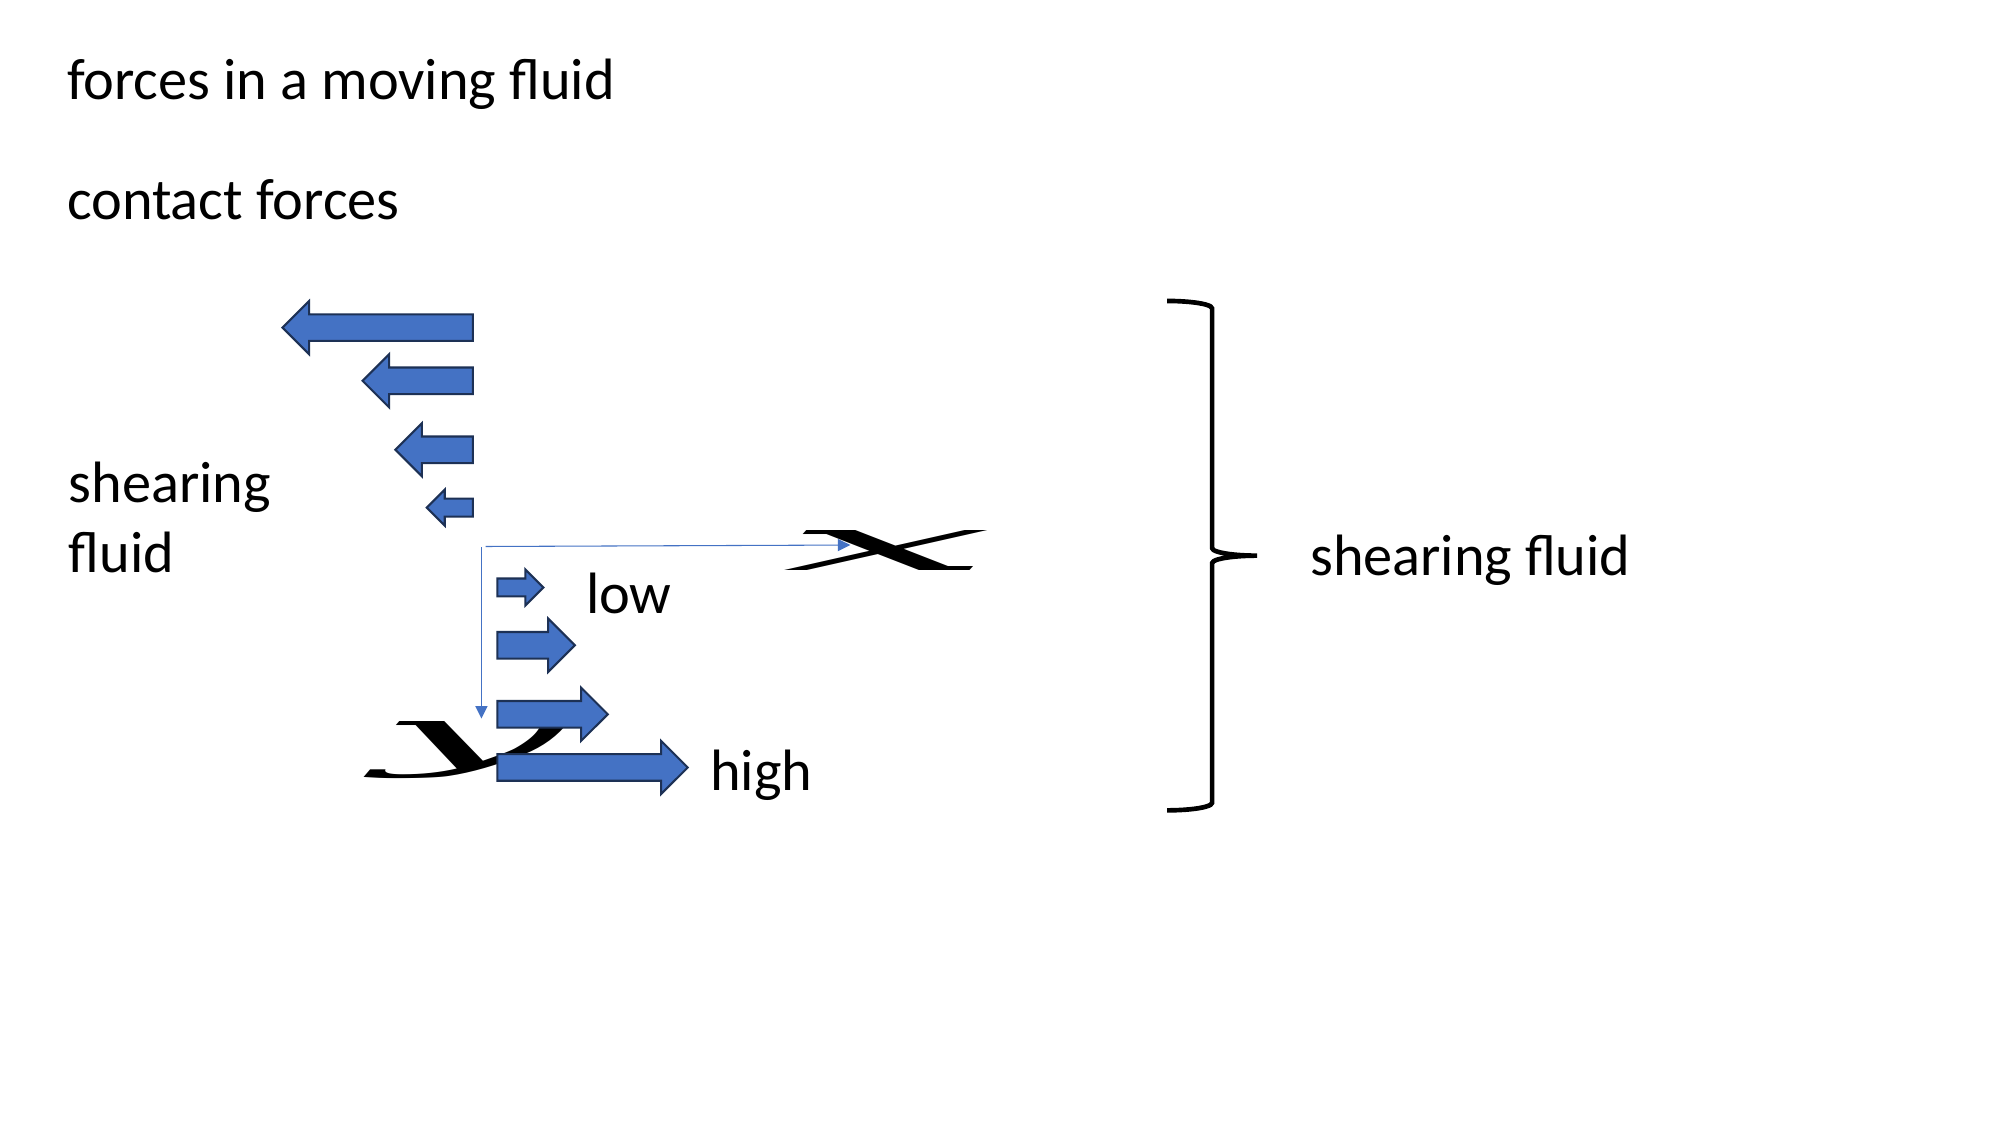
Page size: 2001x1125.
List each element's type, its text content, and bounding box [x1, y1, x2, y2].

text_box shearing fluid [1295, 509, 1909, 664]
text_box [497, 569, 688, 795]
text_box contact forces [52, 153, 459, 309]
text_box forces in a moving fluid [52, 33, 1824, 189]
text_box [282, 300, 473, 526]
text_box shearing fluid [54, 437, 461, 662]
text_box [1167, 300, 1258, 811]
